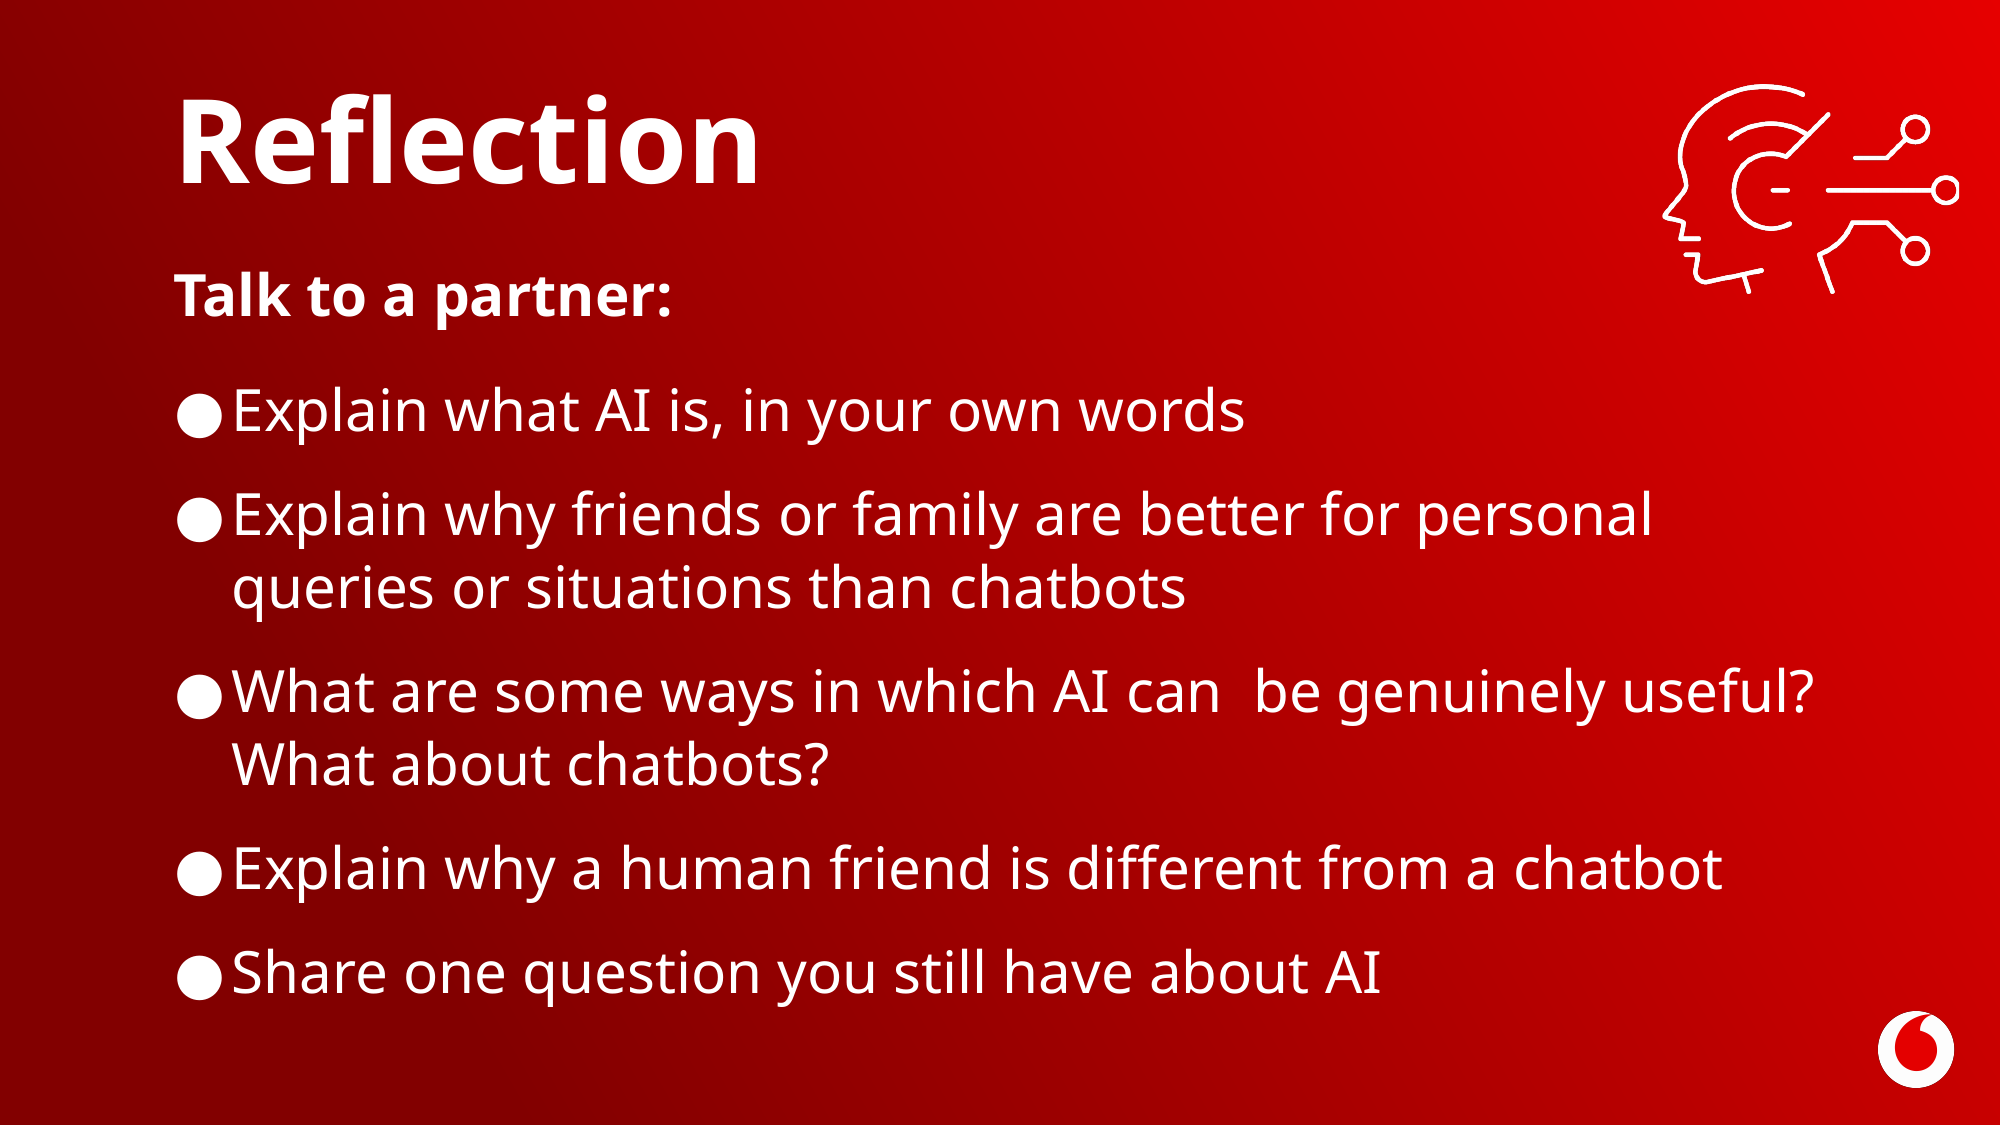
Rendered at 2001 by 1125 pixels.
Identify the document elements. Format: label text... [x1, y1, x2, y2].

text_box Reflection [173, 123, 1661, 208]
picture [1874, 1007, 1963, 1092]
text_box ● Explain what AI is, in your own words ● Explain why friends or family are better for personal queries or situations than chatbots ● What are some ways in which AI can be genuinely useful? What about chatbots? ● Explain why a human friend is different from a chatbot ● Share one question you still have about AI [173, 369, 1822, 1040]
text_box Talk to a partner: [173, 265, 1731, 348]
picture [1661, 84, 1960, 294]
